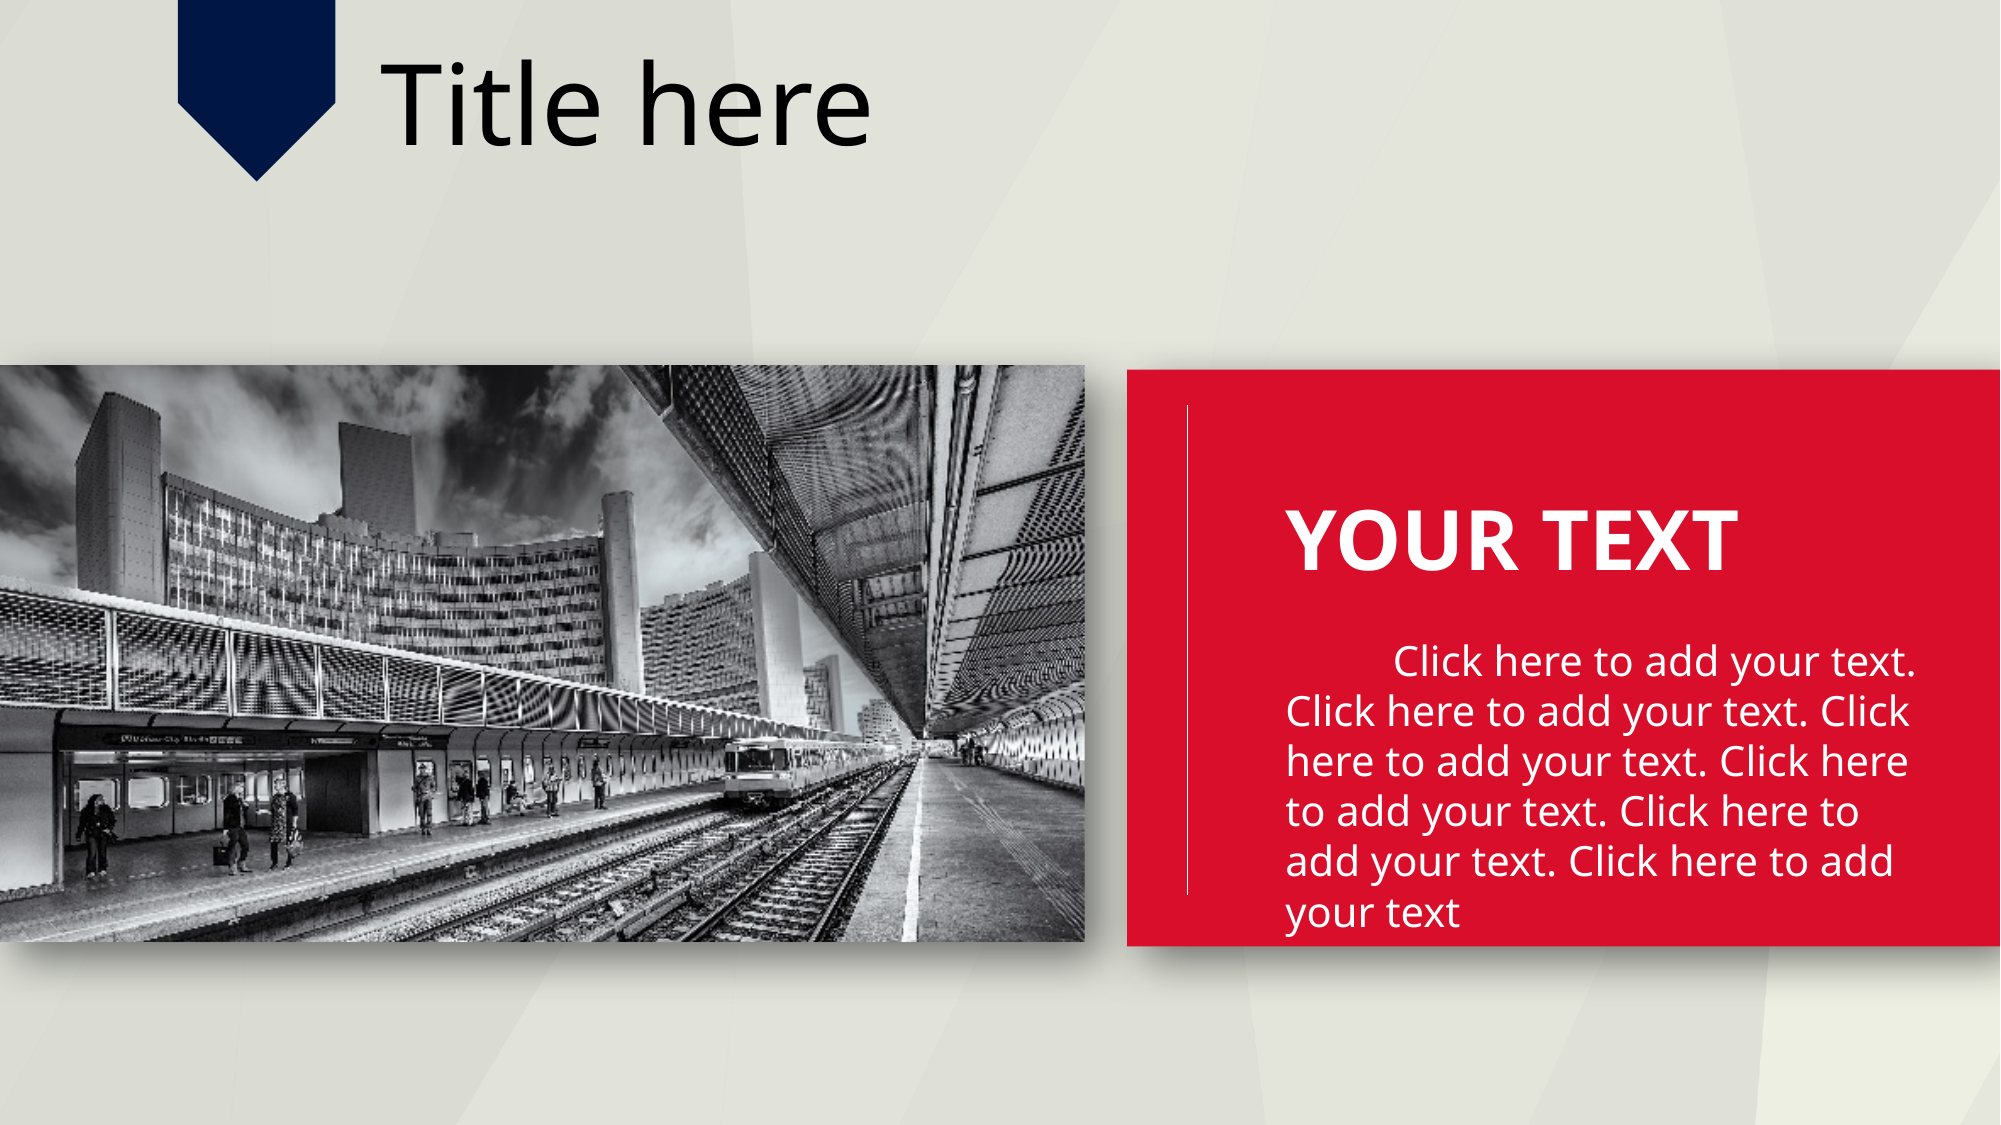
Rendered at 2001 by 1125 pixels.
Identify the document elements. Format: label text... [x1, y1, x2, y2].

picture [0, 0, 2001, 1125]
text_box [1126, 369, 2000, 948]
text_box Title here [366, 25, 915, 176]
text_box Click here to add your text. Click here to add your text. Click here to add your text. Click here to add your text. Click here to add your text. Click here to add your text [1270, 627, 1952, 943]
text_box YOUR TEXT [1270, 499, 1759, 594]
text_box [176, 0, 337, 184]
